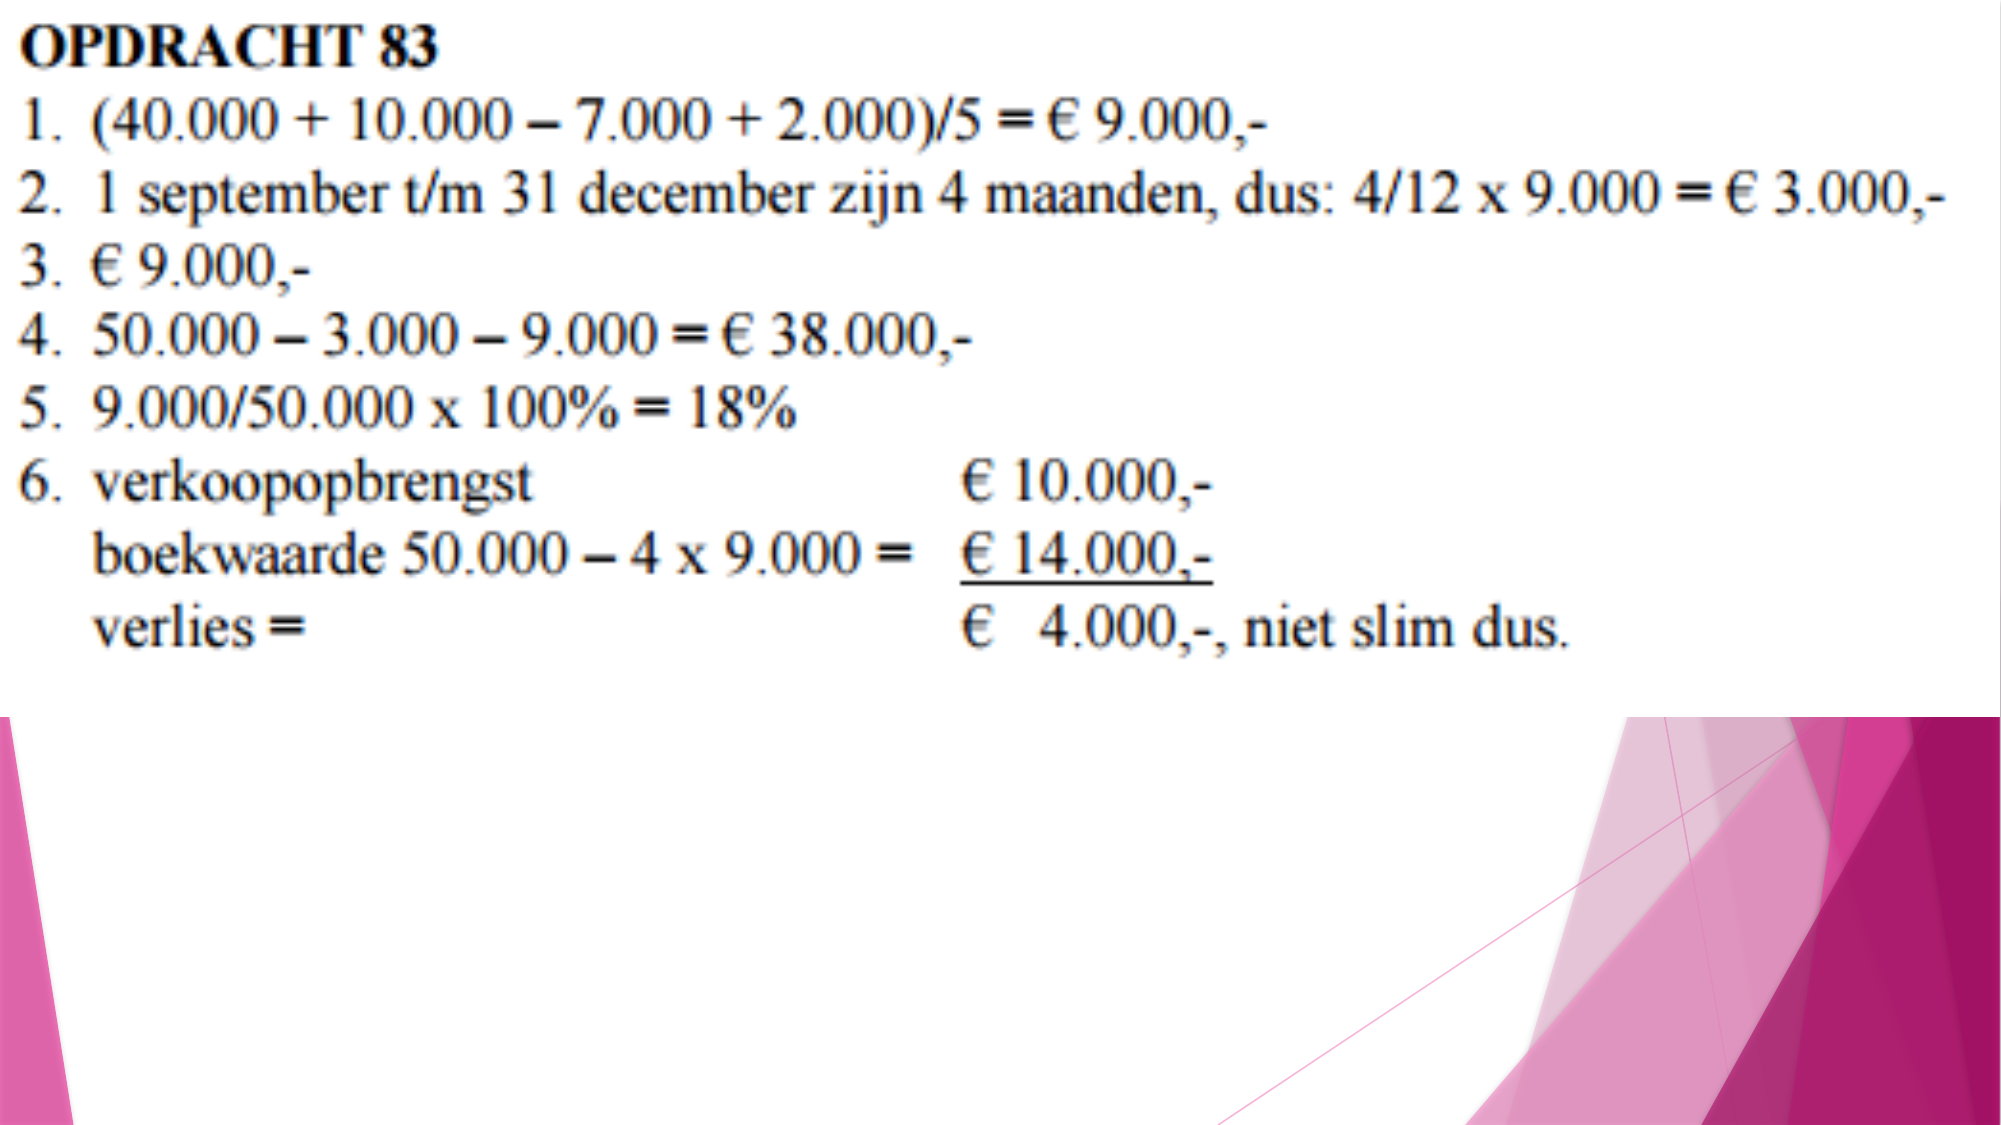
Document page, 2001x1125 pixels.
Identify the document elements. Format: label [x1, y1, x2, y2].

picture [0, 0, 2000, 717]
